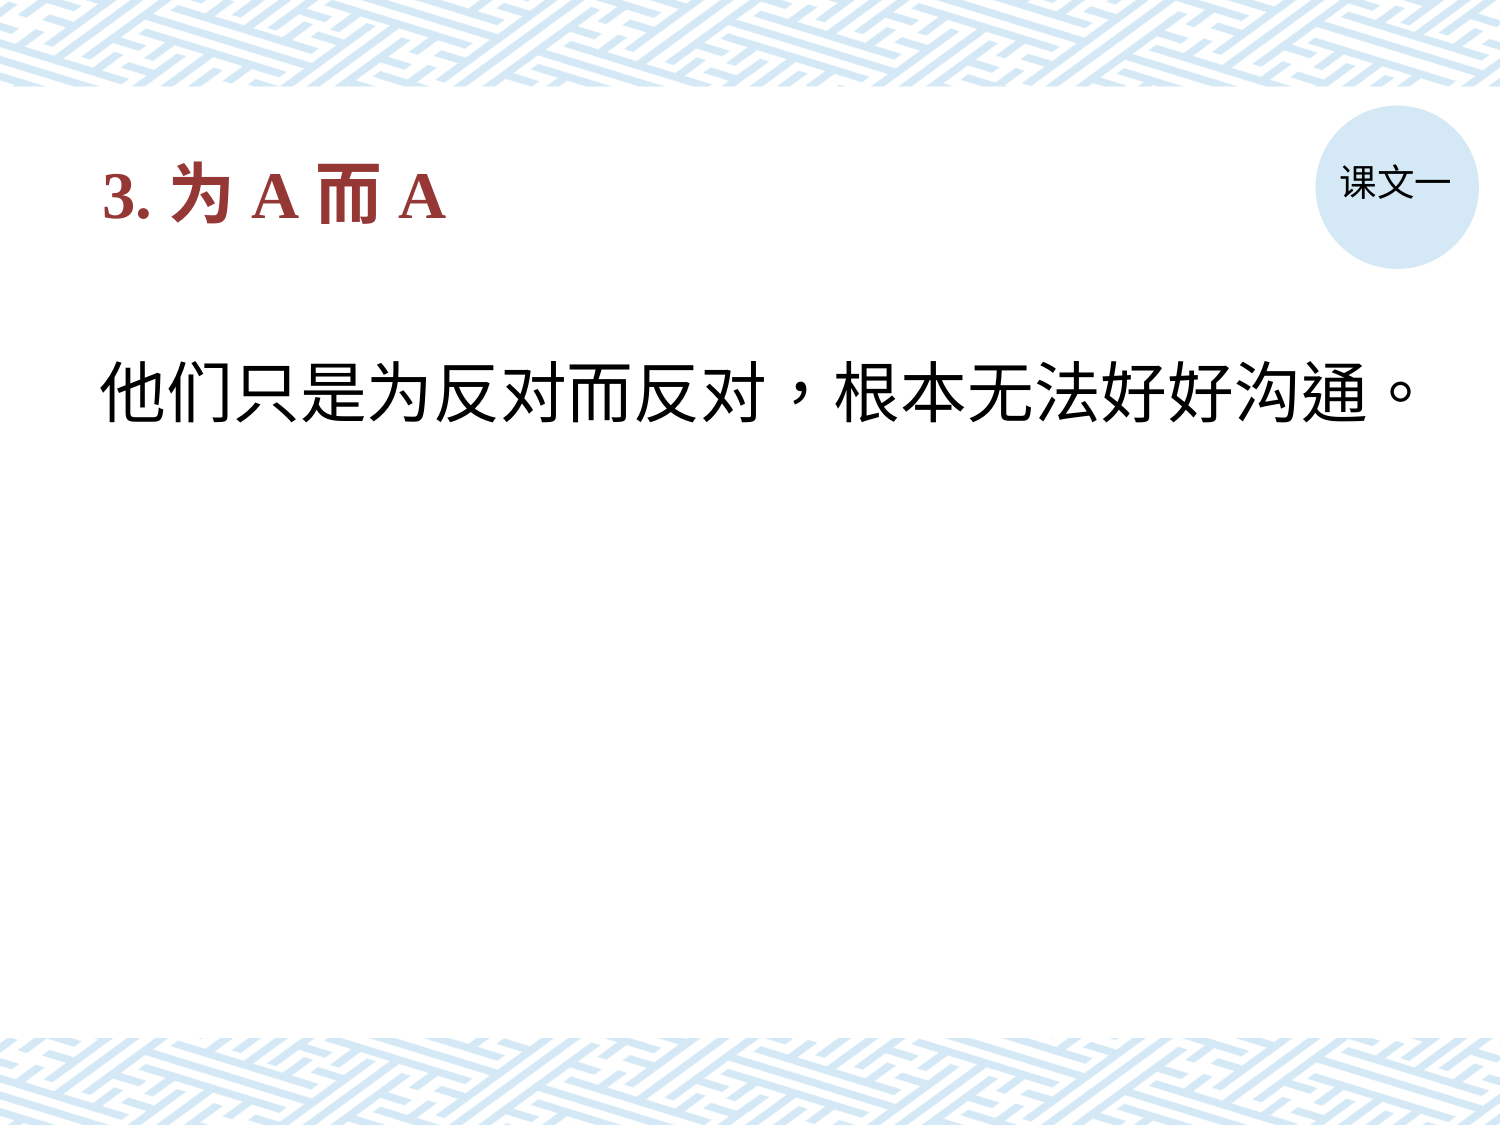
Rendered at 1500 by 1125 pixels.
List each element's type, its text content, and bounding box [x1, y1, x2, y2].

list 他们只是为反对而反对，根本无法好好沟通。 [99, 270, 1394, 648]
title 3.为A而A [102, 152, 1340, 270]
picture [0, 0, 1500, 1125]
text_box 课文一 [1325, 151, 1500, 212]
